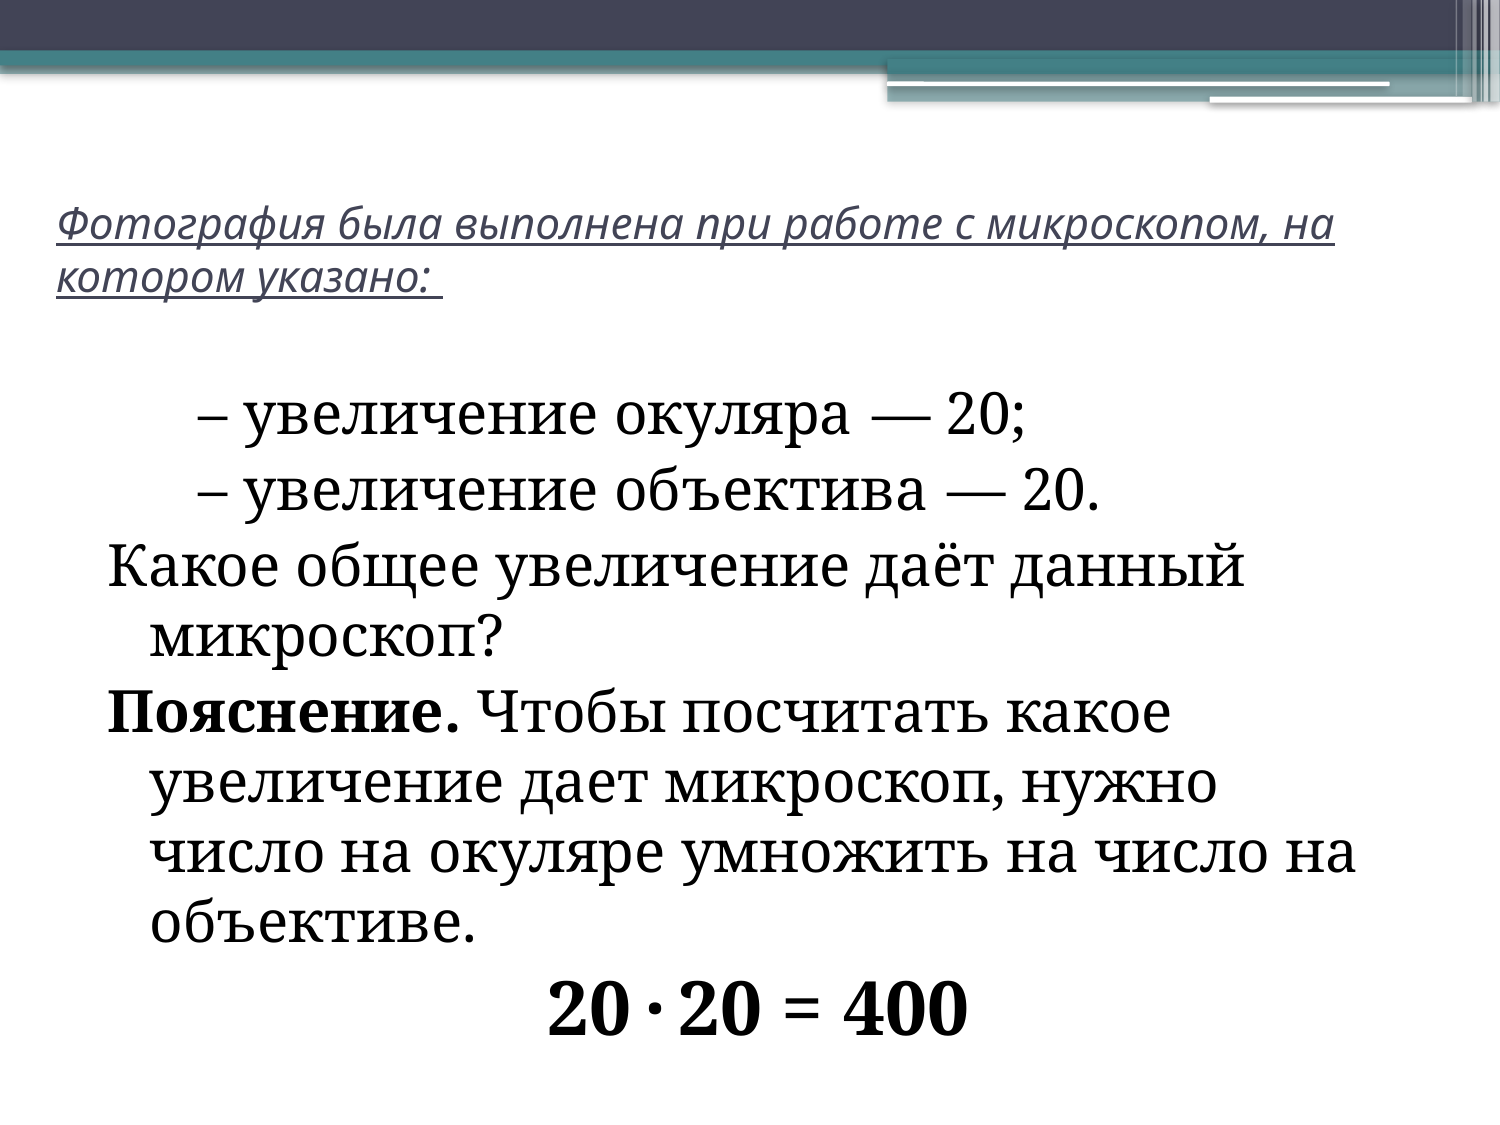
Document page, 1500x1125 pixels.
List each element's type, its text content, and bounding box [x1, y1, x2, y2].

list – увеличение окуляра — 20; – увеличение объектива — 20. Какое общее увеличение даёт данный микроскоп? Пояснение. Чтобы посчитать какое увеличение дает микроскоп, нужно число на окуляре умножить на число на объективе. 20 · 20 = 400 [75, 368, 1425, 1079]
title Фотография была выполнена при работе с микроскопом, на котором указано: [41, 187, 1471, 363]
